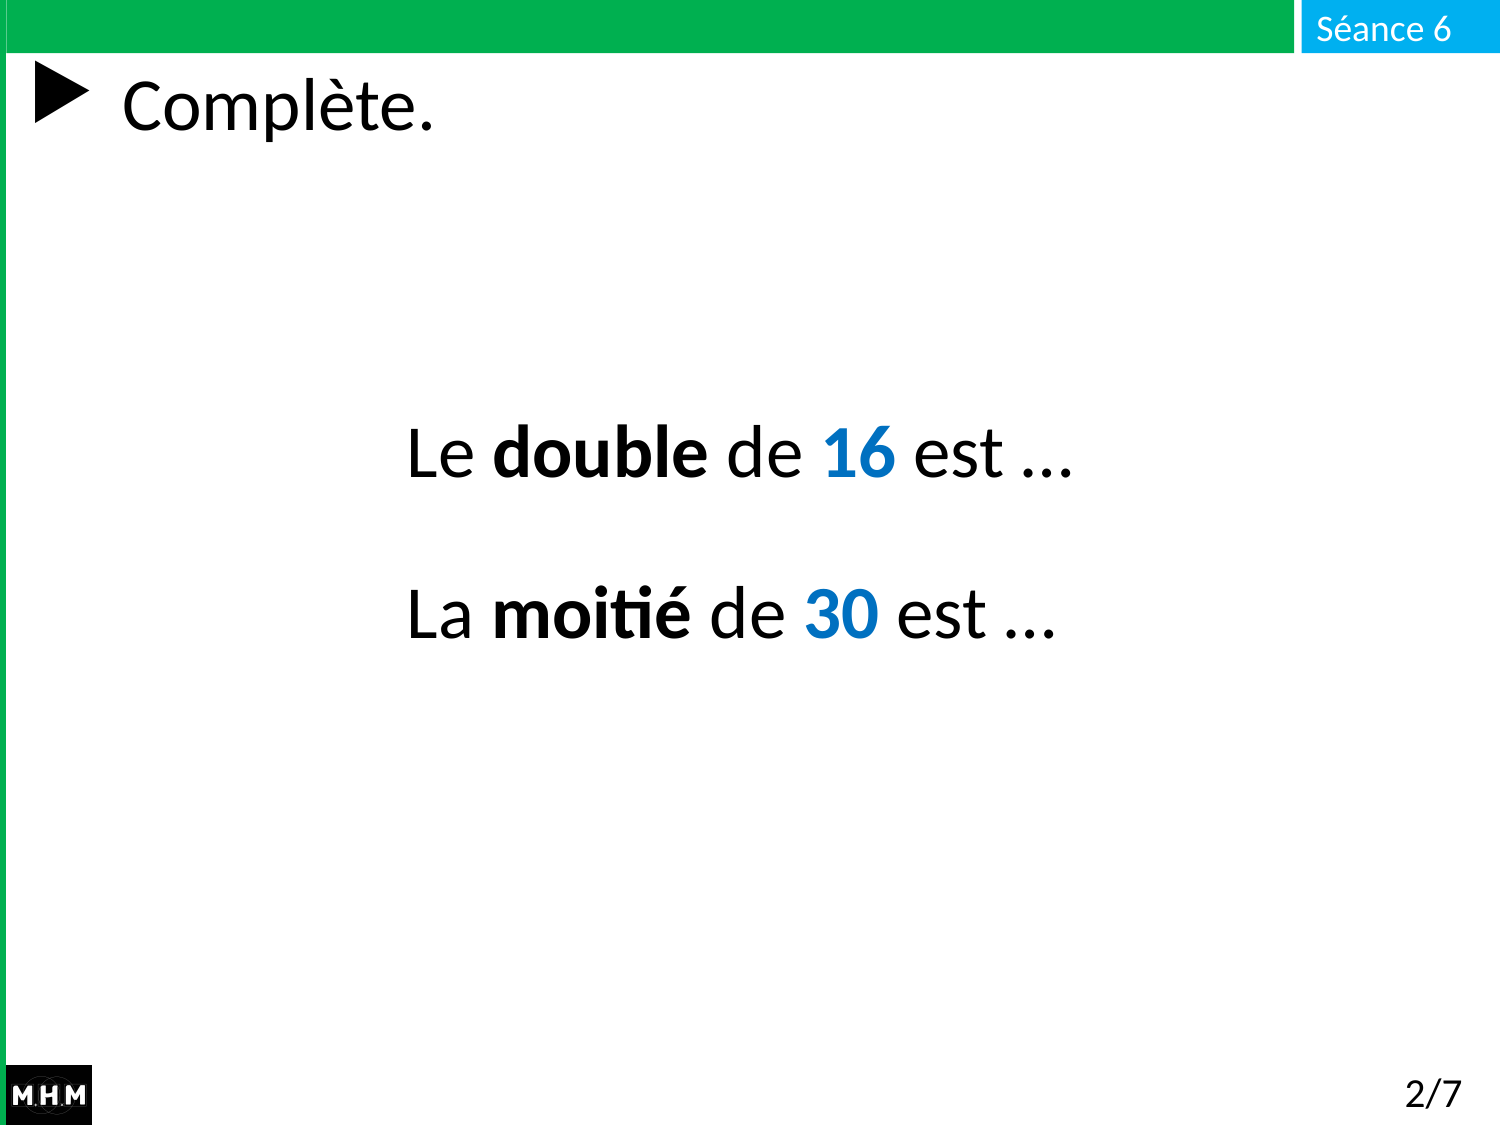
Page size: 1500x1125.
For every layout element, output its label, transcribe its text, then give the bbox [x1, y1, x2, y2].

text_box 2/7 [1389, 1064, 1500, 1125]
text_box Le double de 16 est … La moitié de 30 est … [391, 387, 1128, 680]
picture [6, 1065, 92, 1125]
title Complète. [13, 58, 1397, 154]
